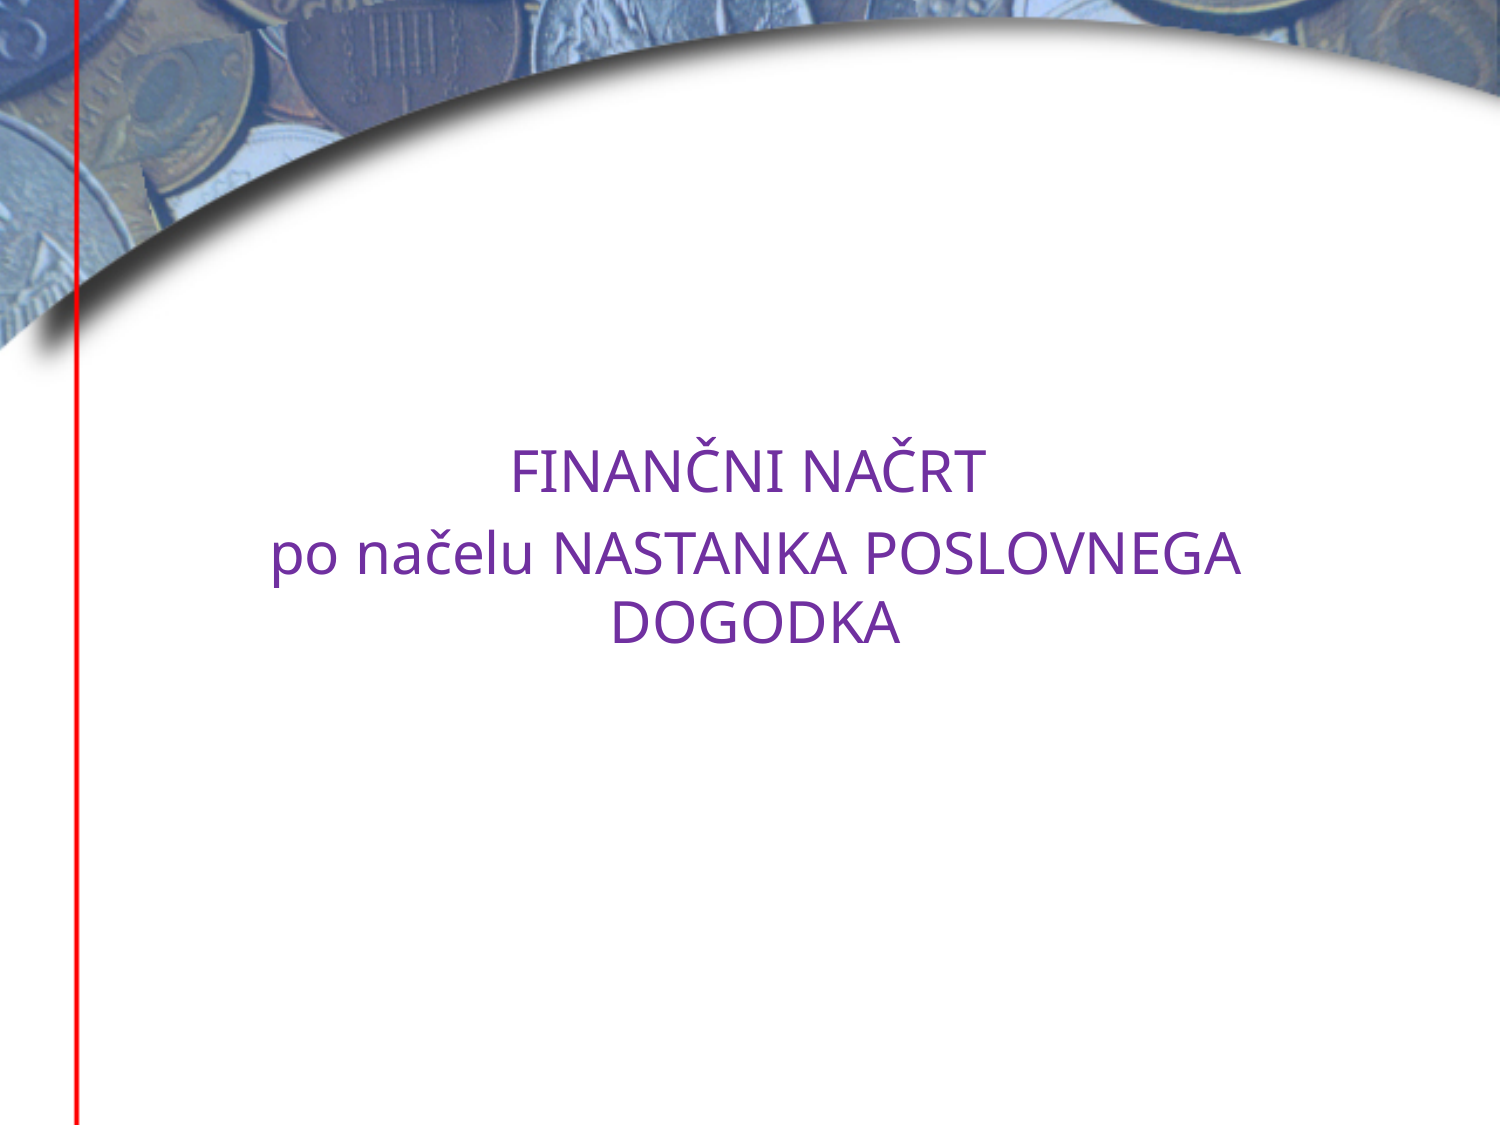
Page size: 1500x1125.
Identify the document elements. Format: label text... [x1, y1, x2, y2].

picture [0, 0, 1500, 1125]
list FINANČNI NAČRT po načelu NASTANKA POSLOVNEGA DOGODKA [123, 621, 1388, 1125]
